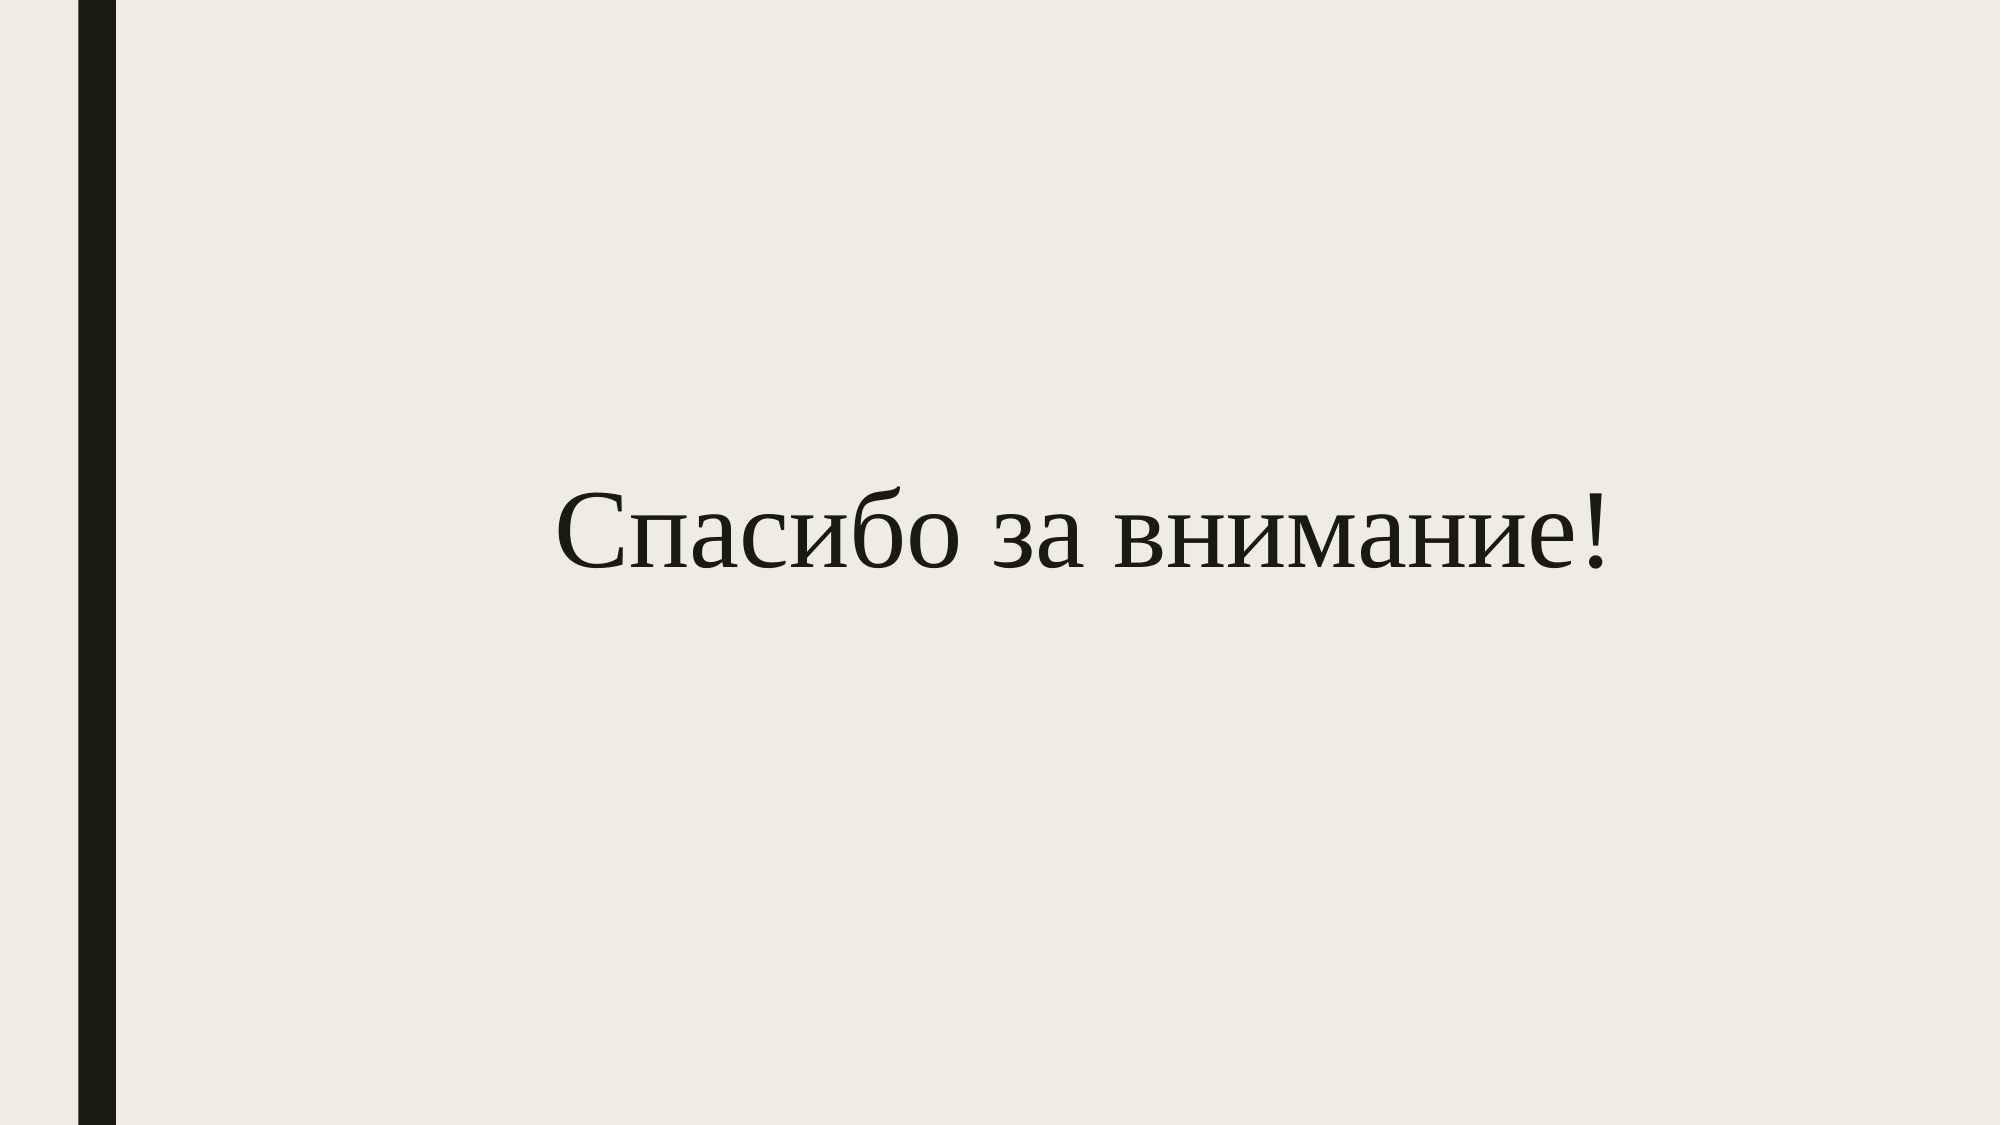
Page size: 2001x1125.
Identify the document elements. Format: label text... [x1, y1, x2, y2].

title Спасибо за внимание! [298, 463, 1873, 708]
